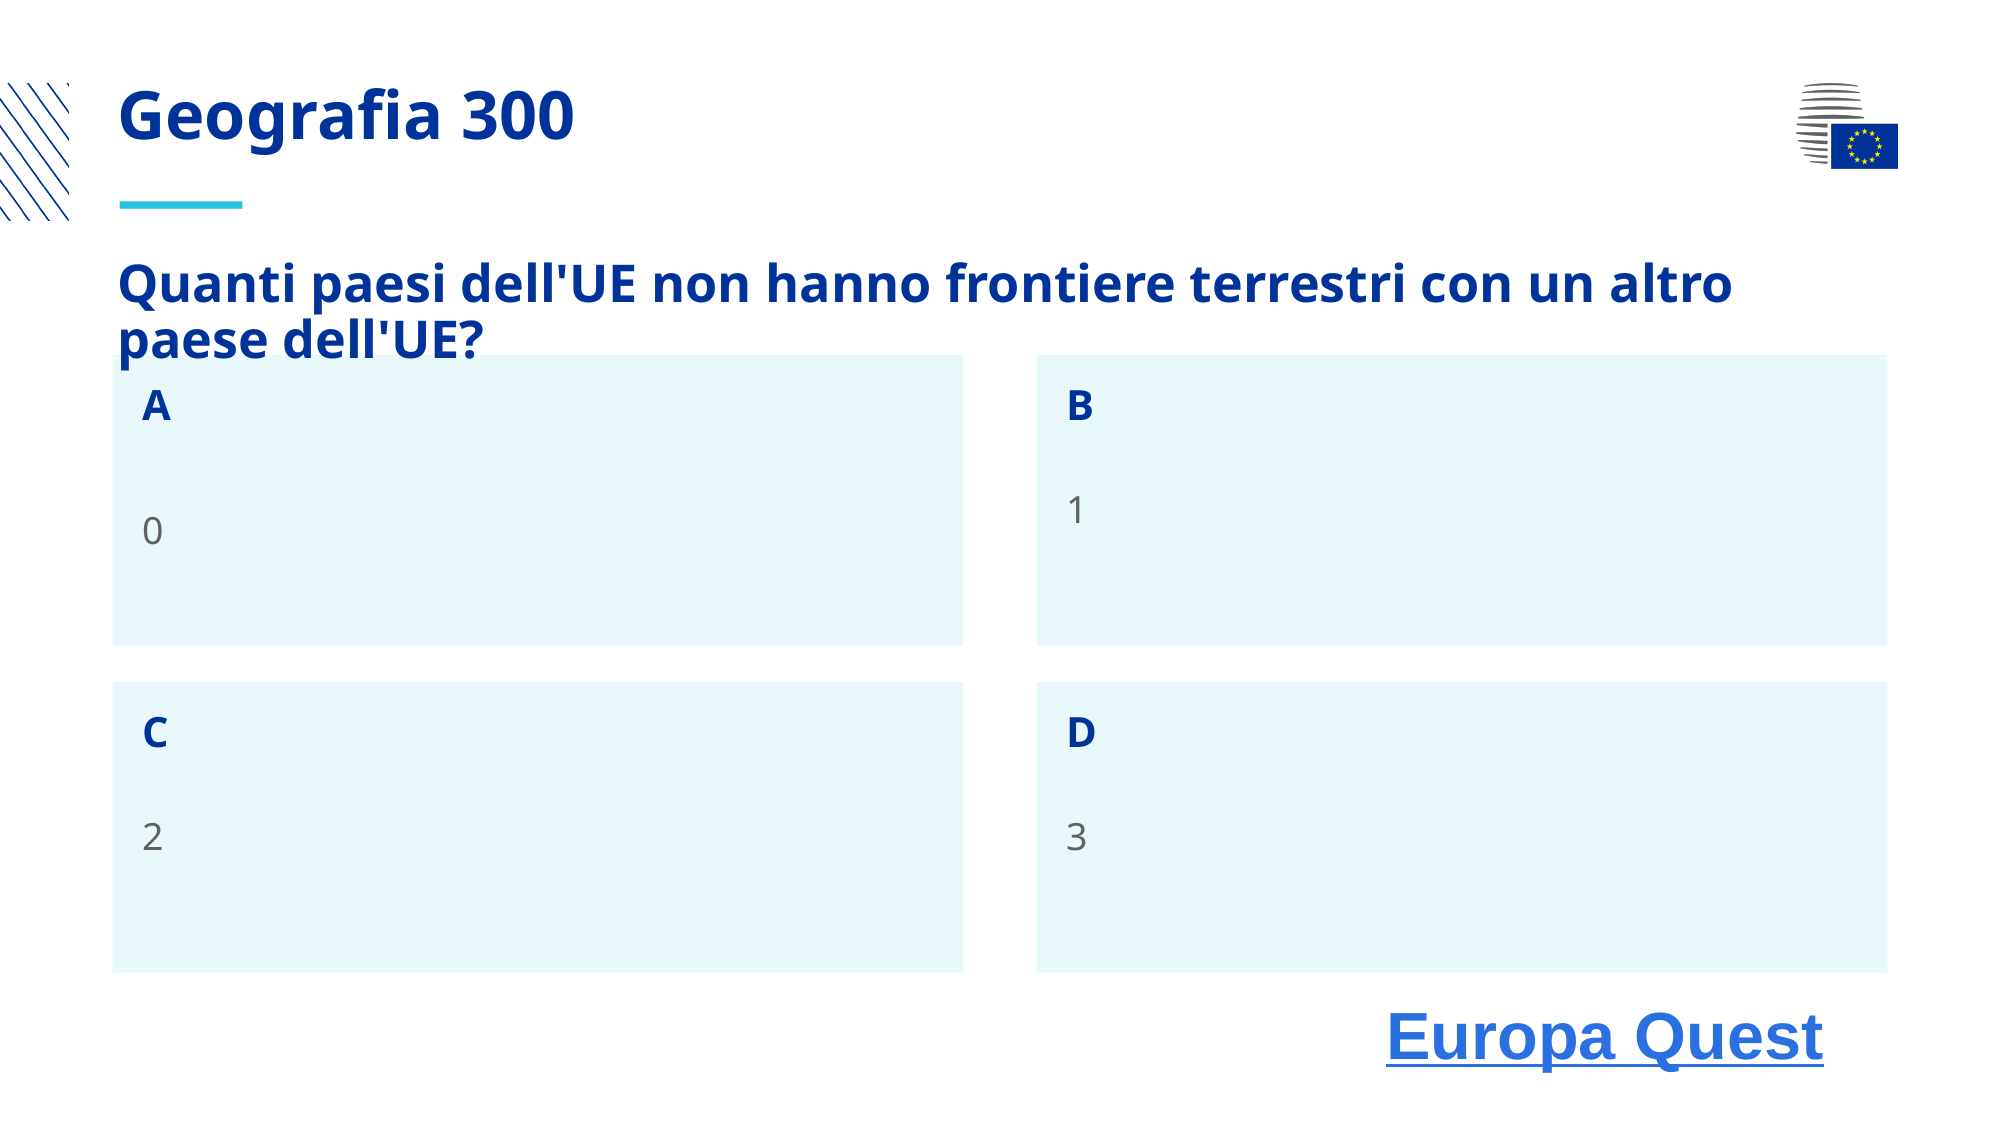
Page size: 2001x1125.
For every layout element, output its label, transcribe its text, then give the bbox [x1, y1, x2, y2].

list C 2 [112, 682, 964, 973]
list B 1 [1036, 355, 1888, 646]
list A 0 [112, 355, 964, 646]
picture [1796, 83, 1898, 169]
list Geografia 300 ⸺ Quanti paesi dell'UE non hanno frontiere terrestri con un altro paese dell'UE? [102, 83, 1776, 325]
picture [0, 83, 69, 221]
list D 3 [1036, 682, 1888, 973]
text_box Europa Quest [1371, 985, 1847, 1097]
